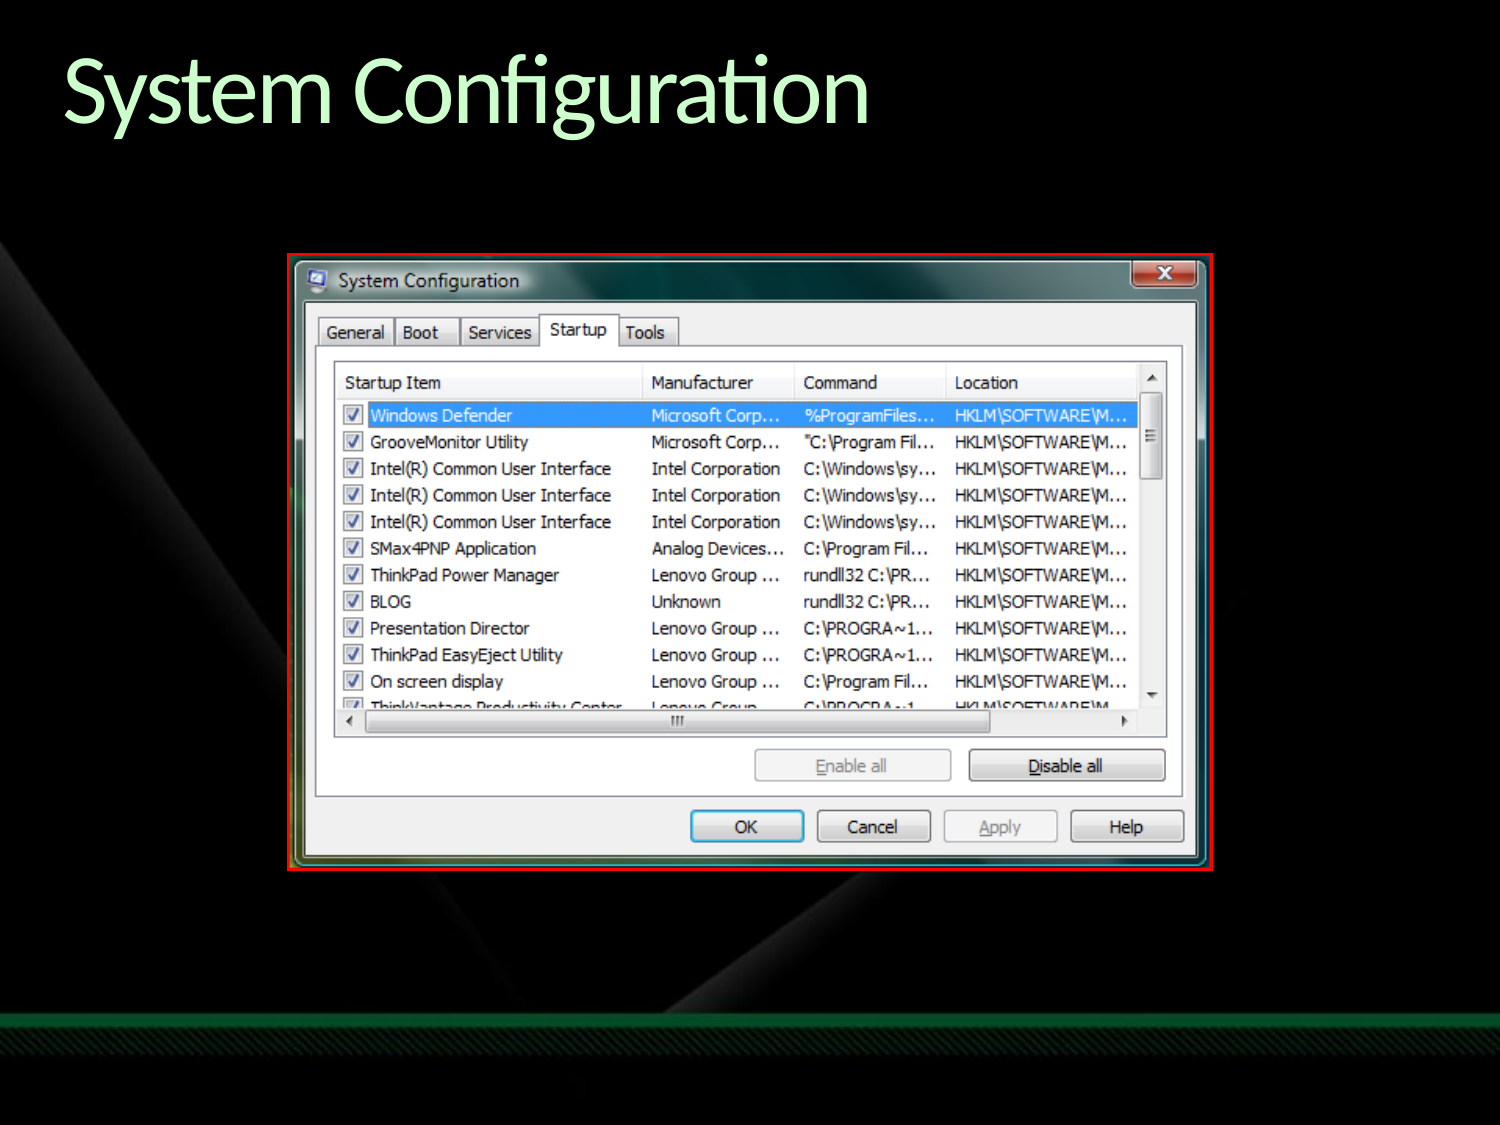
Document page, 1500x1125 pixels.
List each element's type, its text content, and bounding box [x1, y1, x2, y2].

title System Configuration [62, 37, 1438, 147]
picture [0, 0, 1500, 1125]
